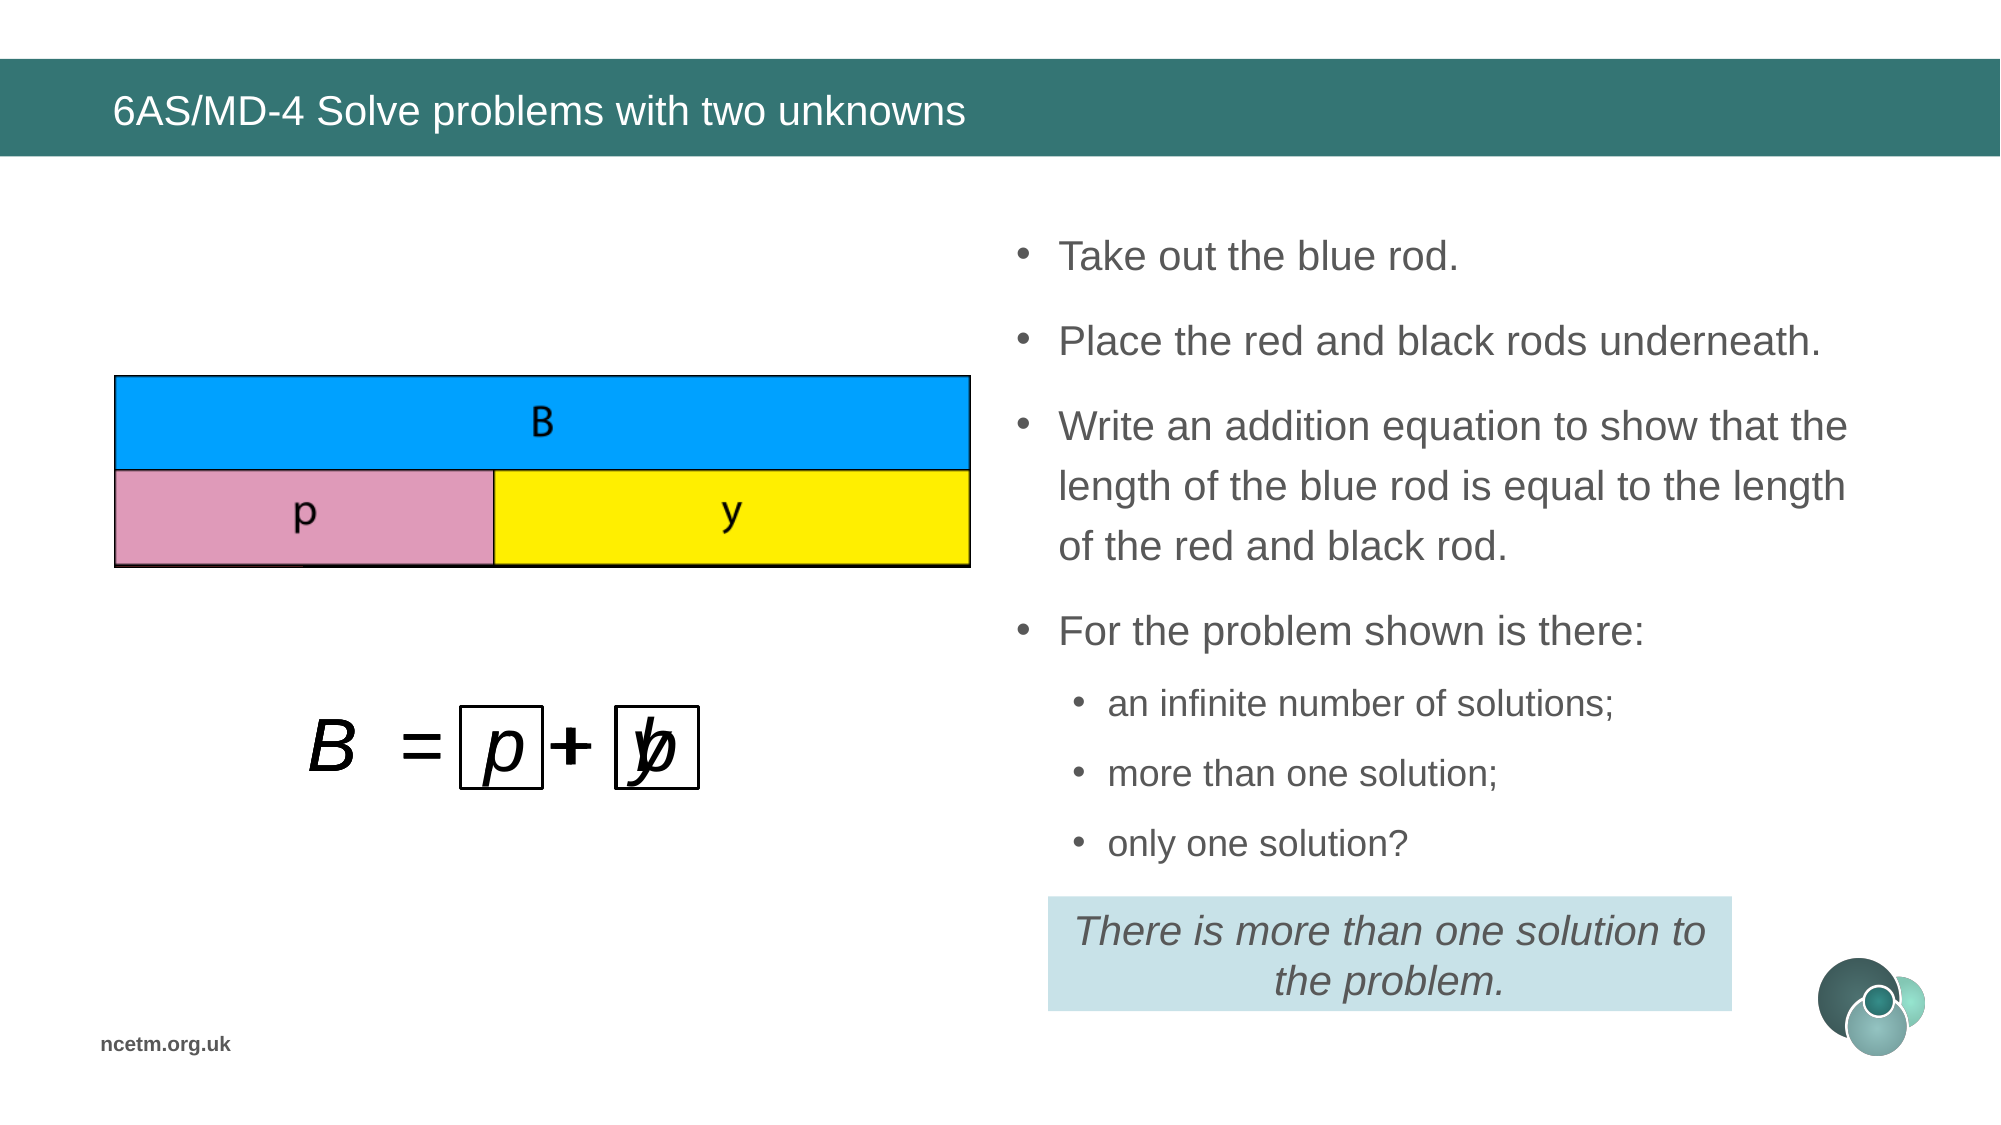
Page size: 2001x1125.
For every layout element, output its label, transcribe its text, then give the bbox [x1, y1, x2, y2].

title 6AS/MD-4 Solve problems with two unknowns [97, 76, 1945, 147]
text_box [113, 469, 971, 567]
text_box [292, 688, 699, 796]
text_box There is more than one solution to the problem. [1048, 896, 1732, 1012]
text_box Take out the blue rod. Place the red and black rods underneath. Write an addition equation to show that the length of the blue rod is equal to the length of the red and black rod. For the problem shown is there: an infinite number of solutions; more than one solution; only one solution? [1001, 211, 1900, 796]
picture [113, 375, 972, 473]
picture [1818, 958, 1925, 1056]
